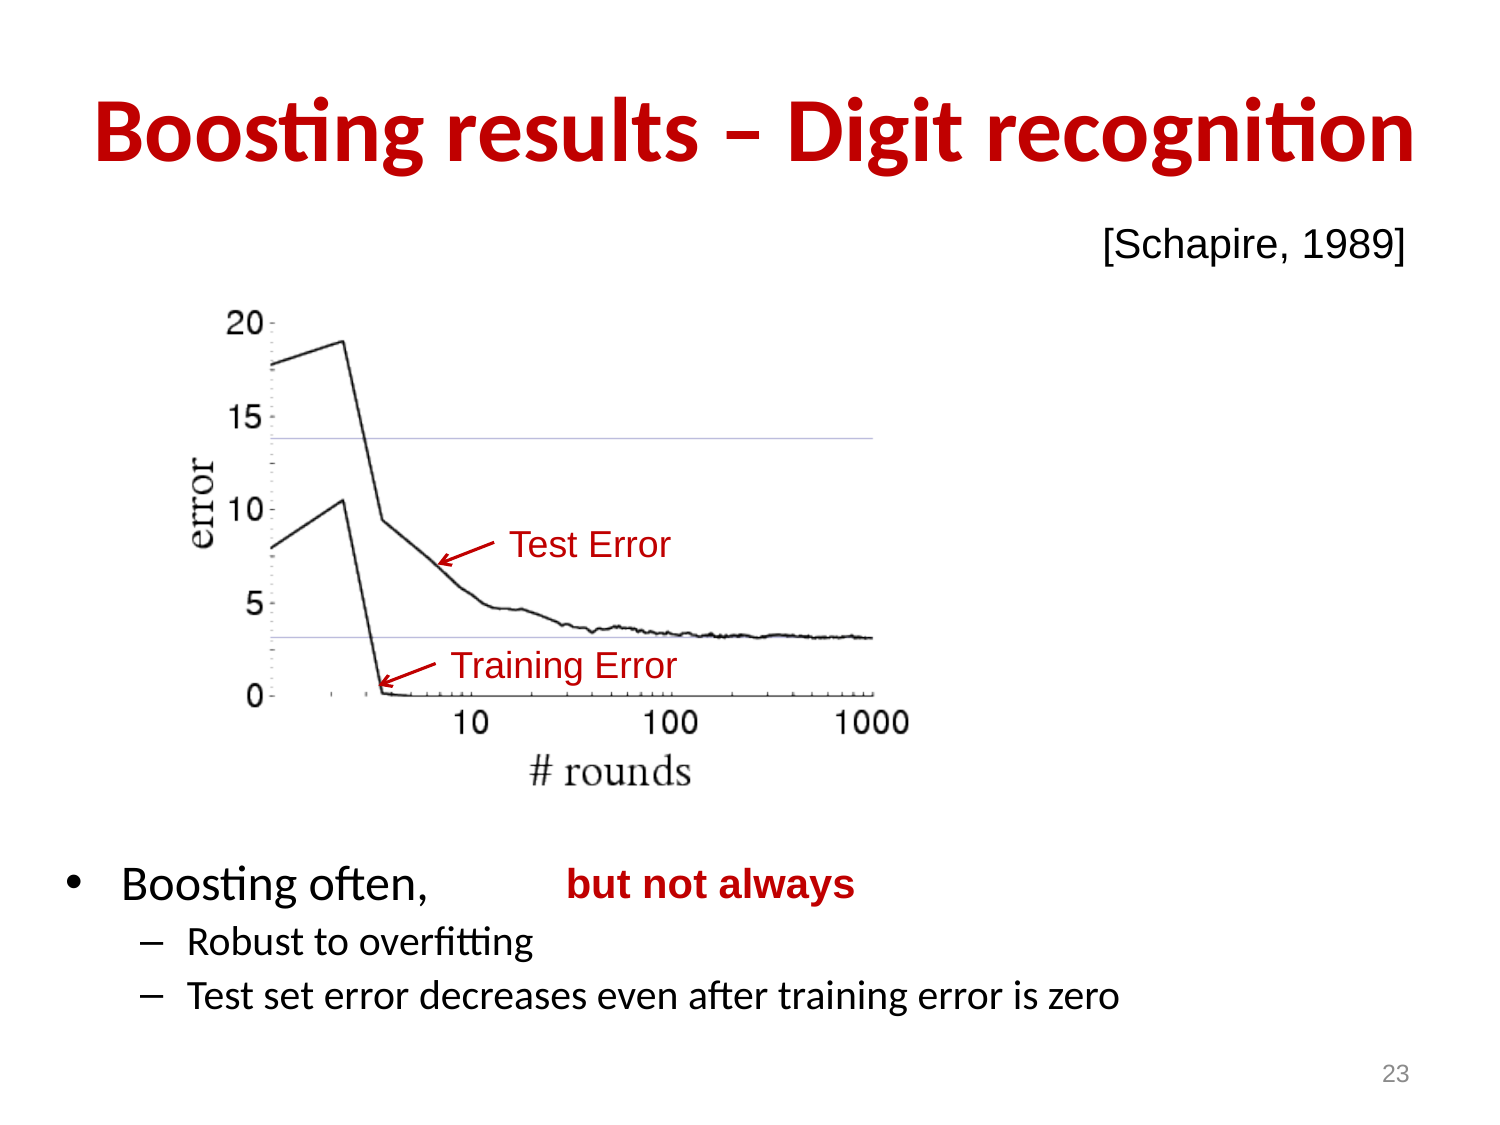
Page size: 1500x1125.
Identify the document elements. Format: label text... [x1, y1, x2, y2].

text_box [378, 663, 435, 686]
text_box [437, 542, 494, 565]
slide_number 23 [1074, 1042, 1425, 1103]
title Boosting results – Digit recognition [62, 12, 1450, 238]
text_box but not always [551, 849, 871, 915]
picture [124, 232, 926, 827]
text_box [Schapire, 1989] [1087, 209, 1438, 275]
list Boosting often, Robust to overfitting Test set error decreases even after training error is zero [50, 849, 1475, 1075]
